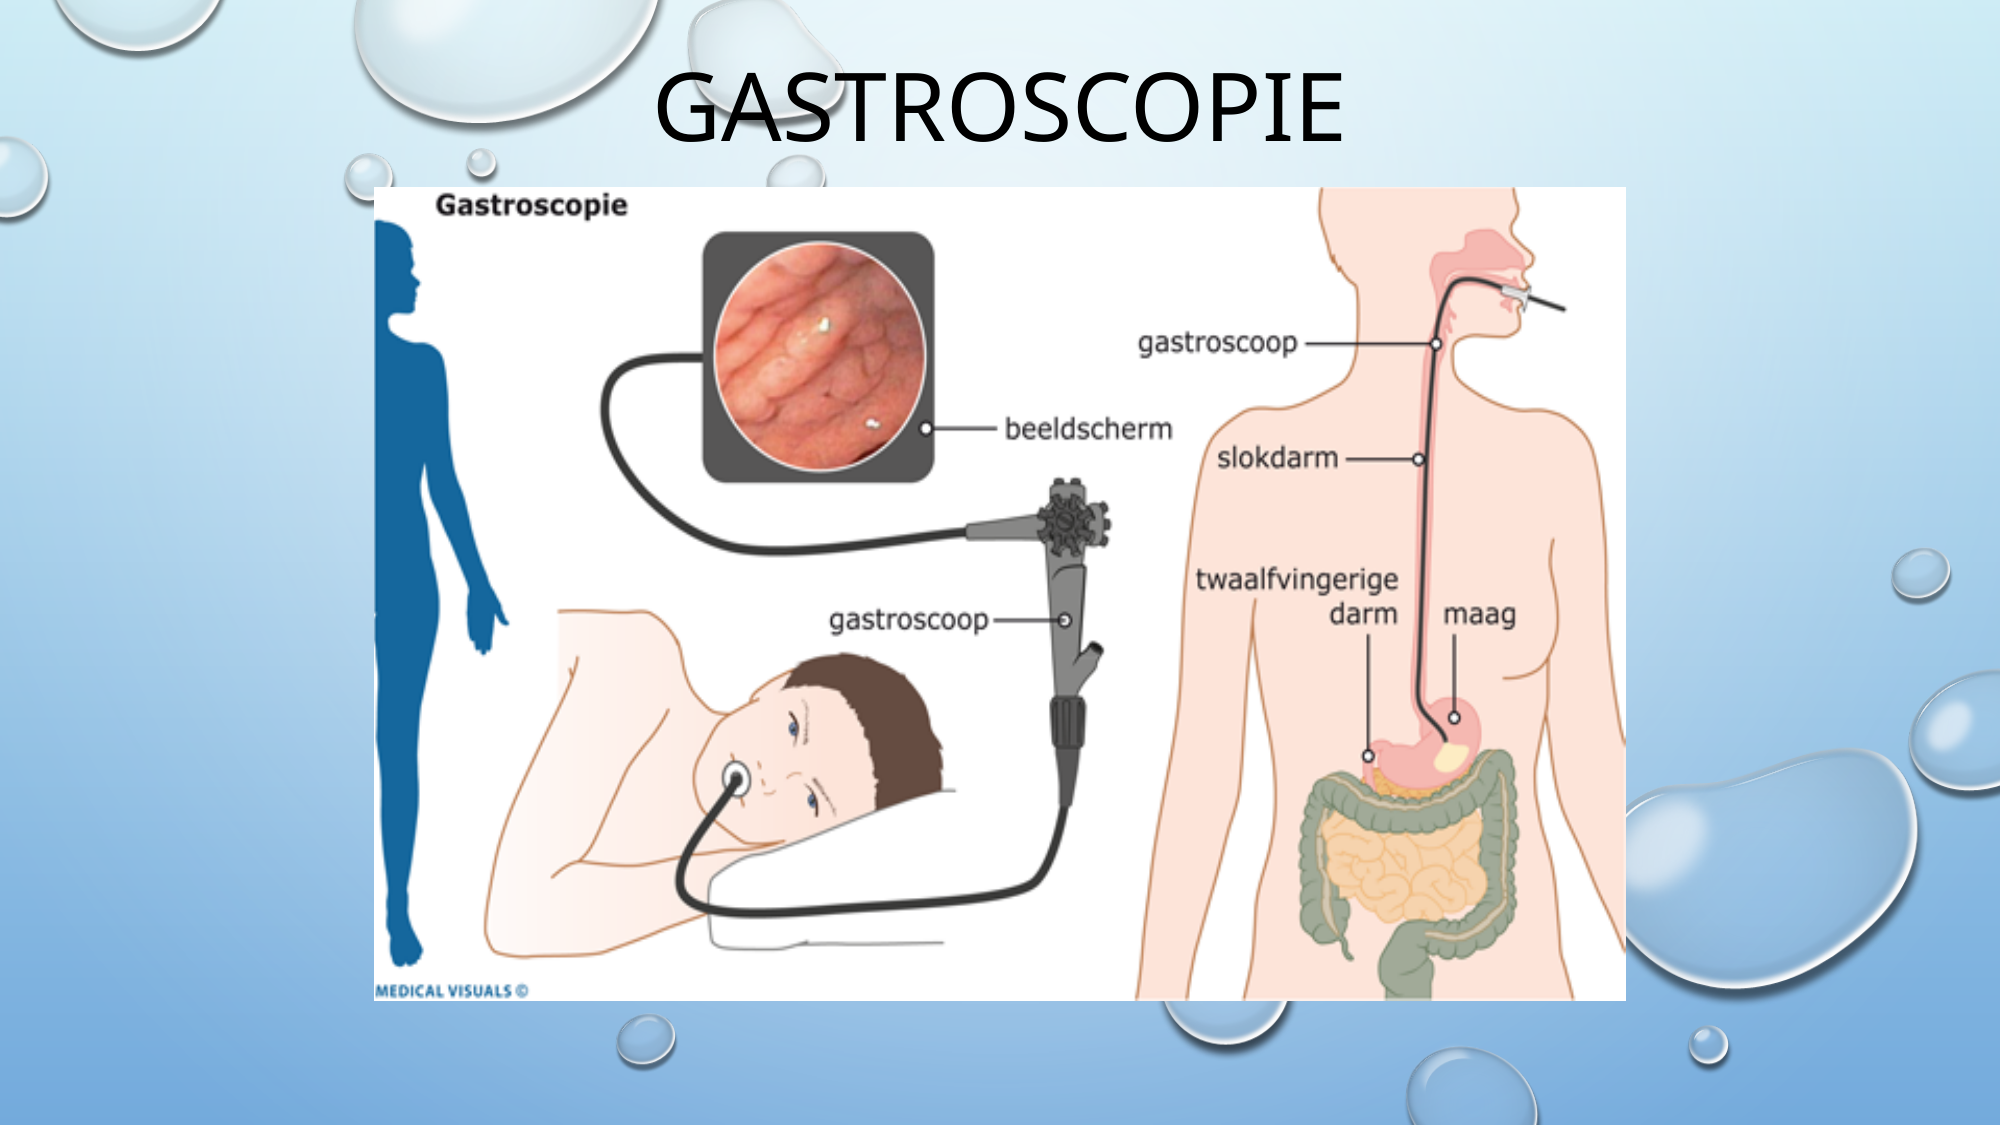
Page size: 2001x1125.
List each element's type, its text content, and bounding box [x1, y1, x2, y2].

picture [0, 0, 2000, 1125]
title Gastroscopie [287, 51, 1713, 170]
